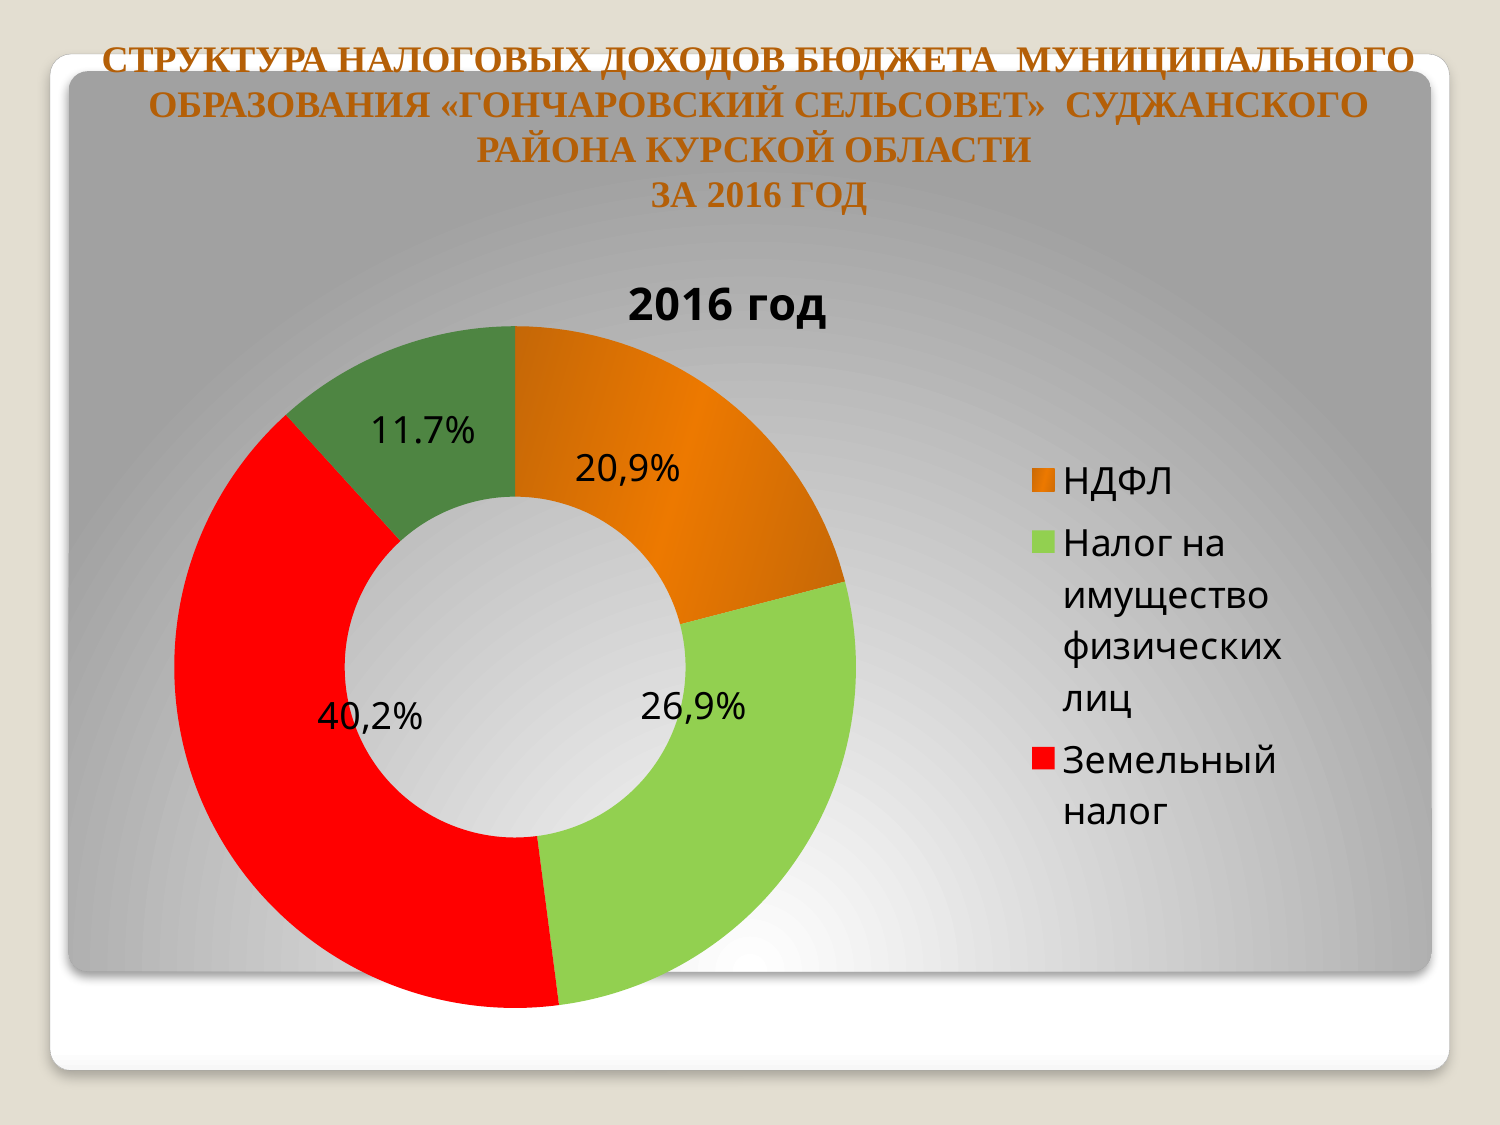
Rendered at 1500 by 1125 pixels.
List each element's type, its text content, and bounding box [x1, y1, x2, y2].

chart [105, 245, 1395, 1055]
title Структура налоговых доходов бюджета муниципального образования «Гончаровский сельсовет» суджанского района курской области за 2016 год [53, 58, 1465, 223]
